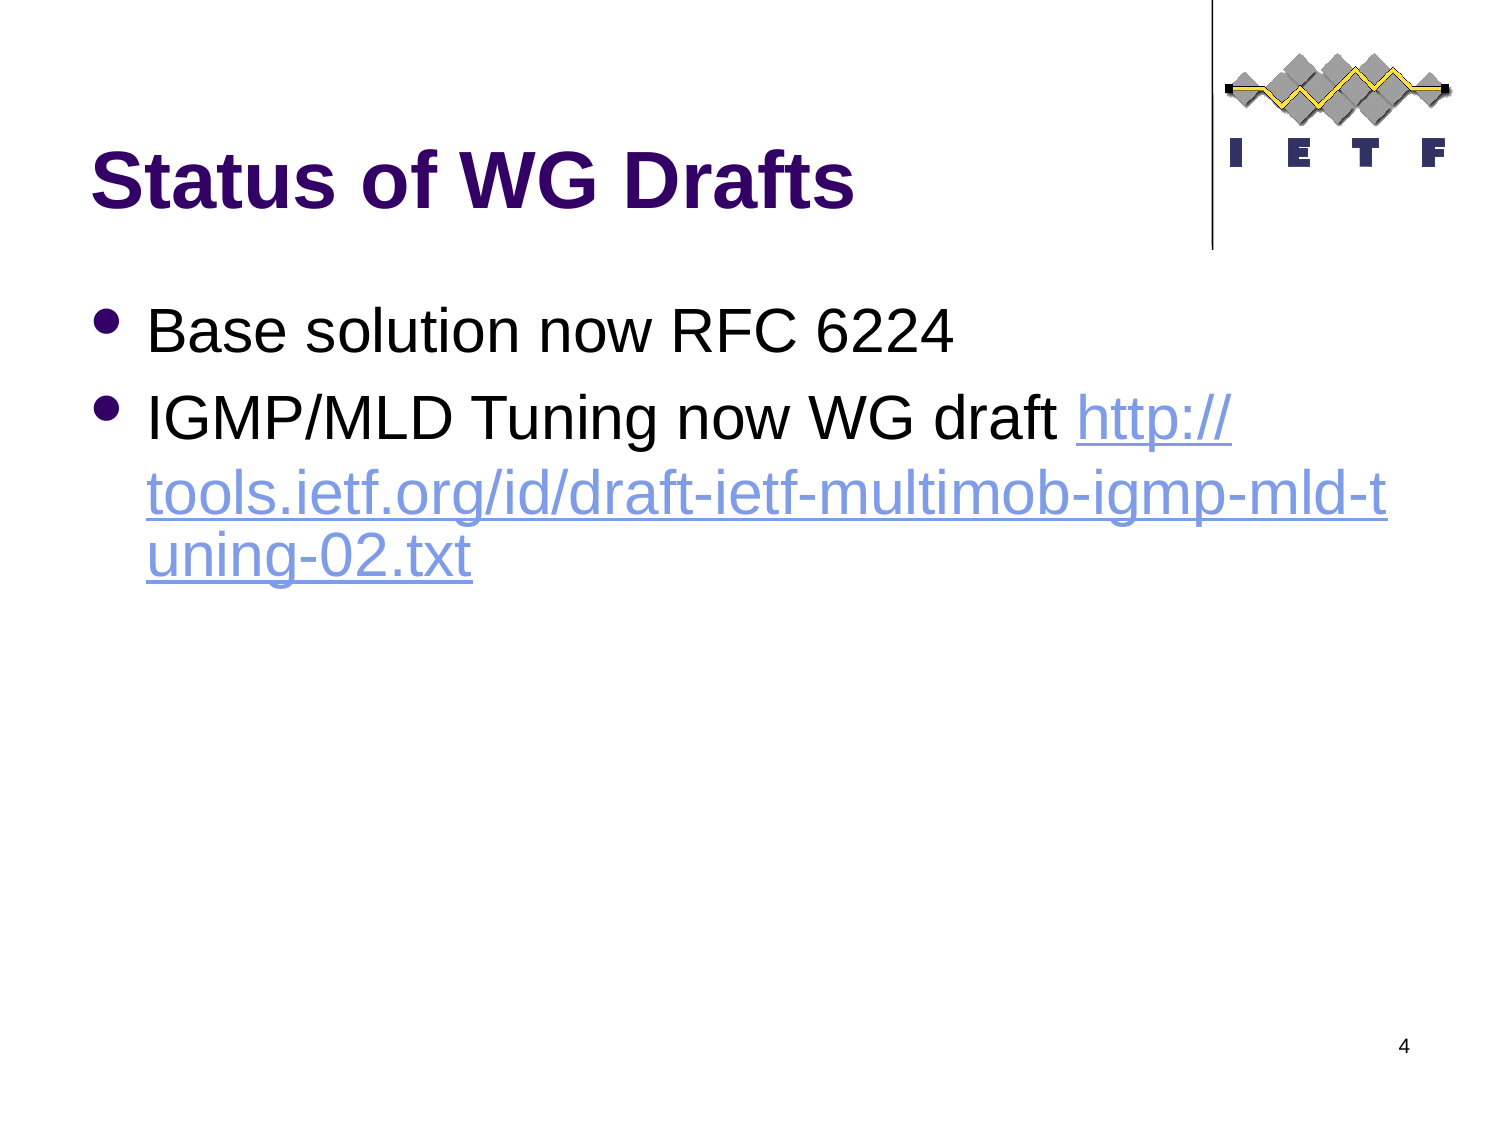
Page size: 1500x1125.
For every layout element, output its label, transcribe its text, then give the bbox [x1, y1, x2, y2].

title Status of WG Drafts [74, 19, 1201, 233]
list Base solution now RFC 6224 IGMP/MLD Tuning now WG draft http://tools.ietf.org/id/draft-ietf-multimob-igmp-mld-tuning-02.txt [74, 281, 1426, 1006]
slide_number 4 [1074, 1024, 1426, 1101]
picture [1212, 37, 1463, 181]
